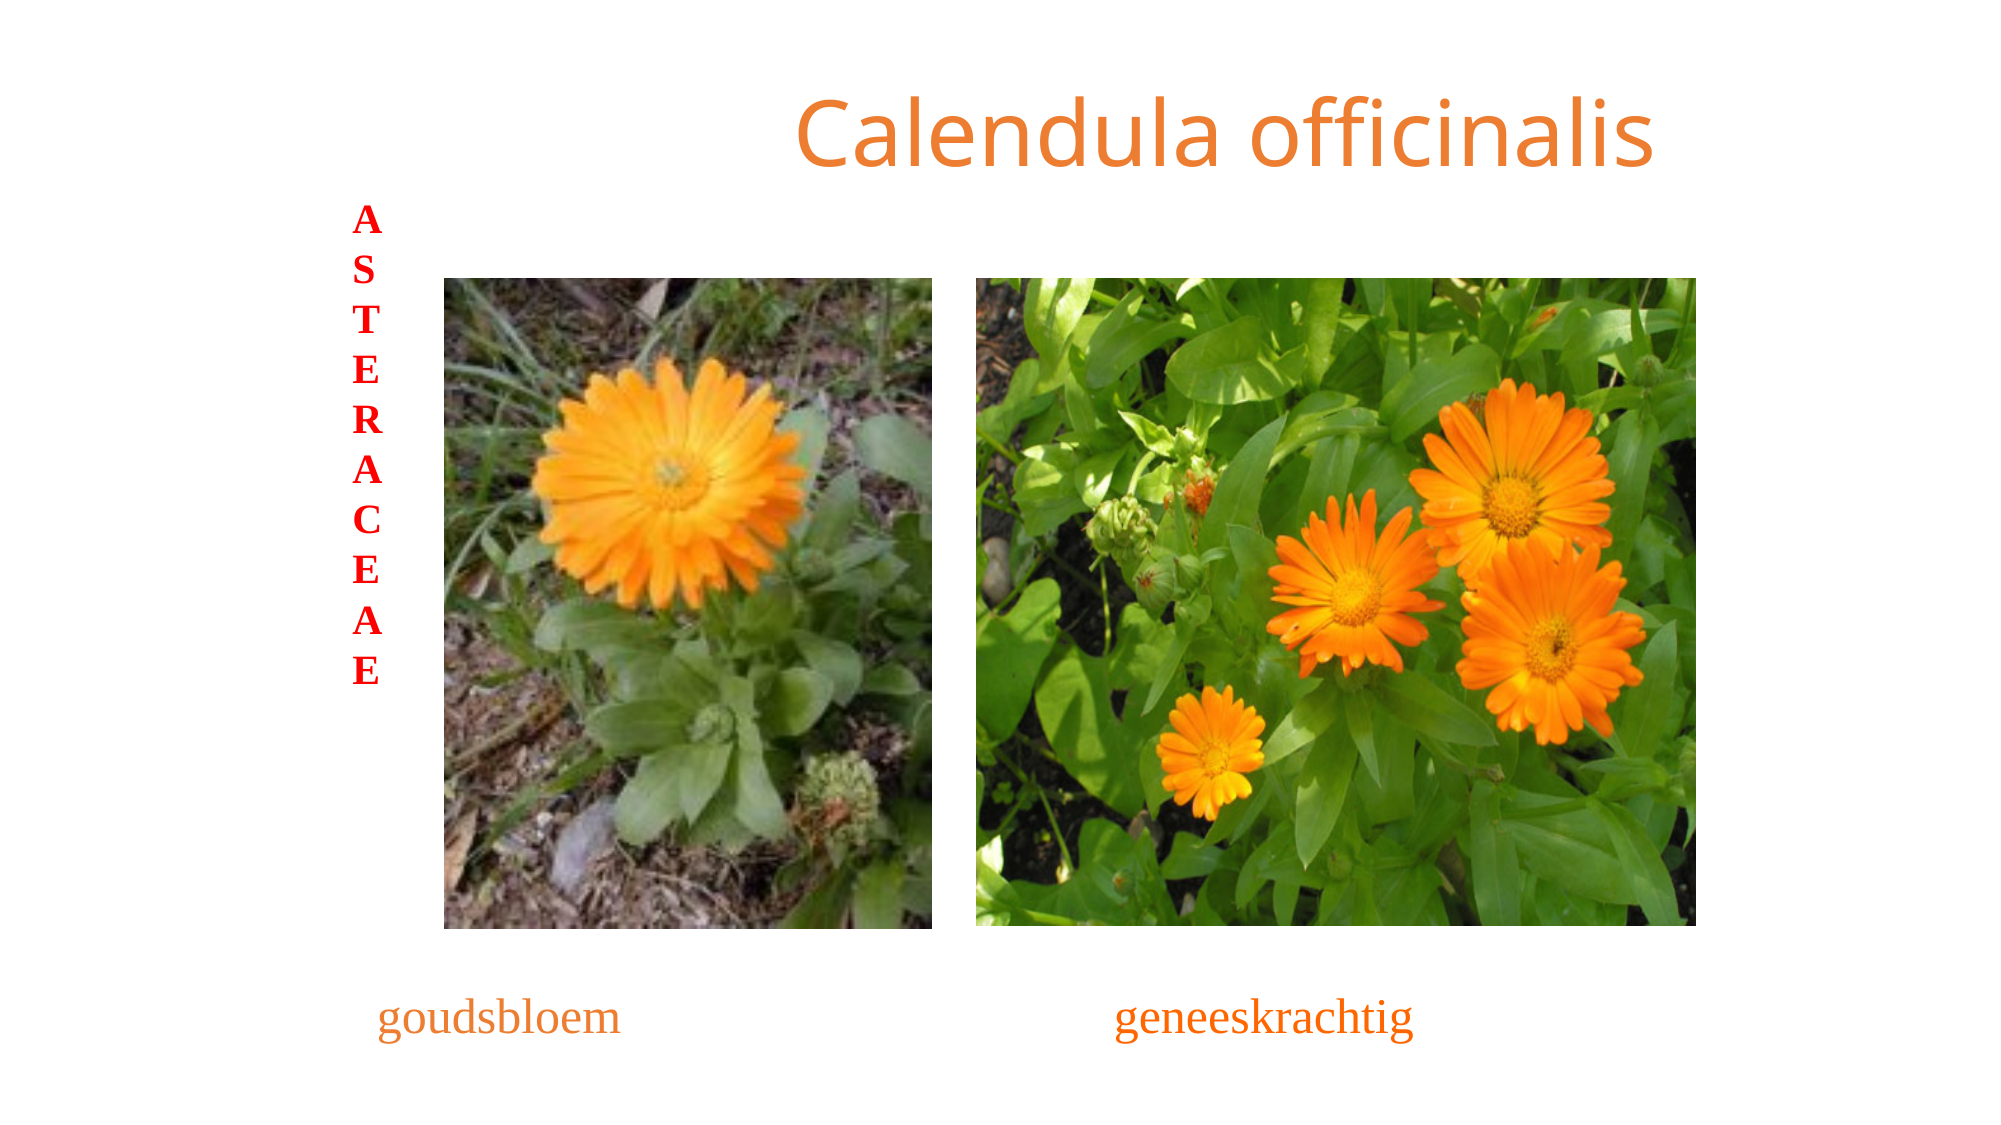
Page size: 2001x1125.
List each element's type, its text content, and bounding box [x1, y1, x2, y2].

text_box ASTERACEAE [337, 184, 400, 700]
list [444, 278, 932, 929]
picture [976, 278, 1696, 926]
text_box geneeskrachtig [716, 976, 1429, 1051]
title Calendula officinalis [397, 42, 1673, 231]
text_box goudsbloem [362, 976, 716, 1051]
